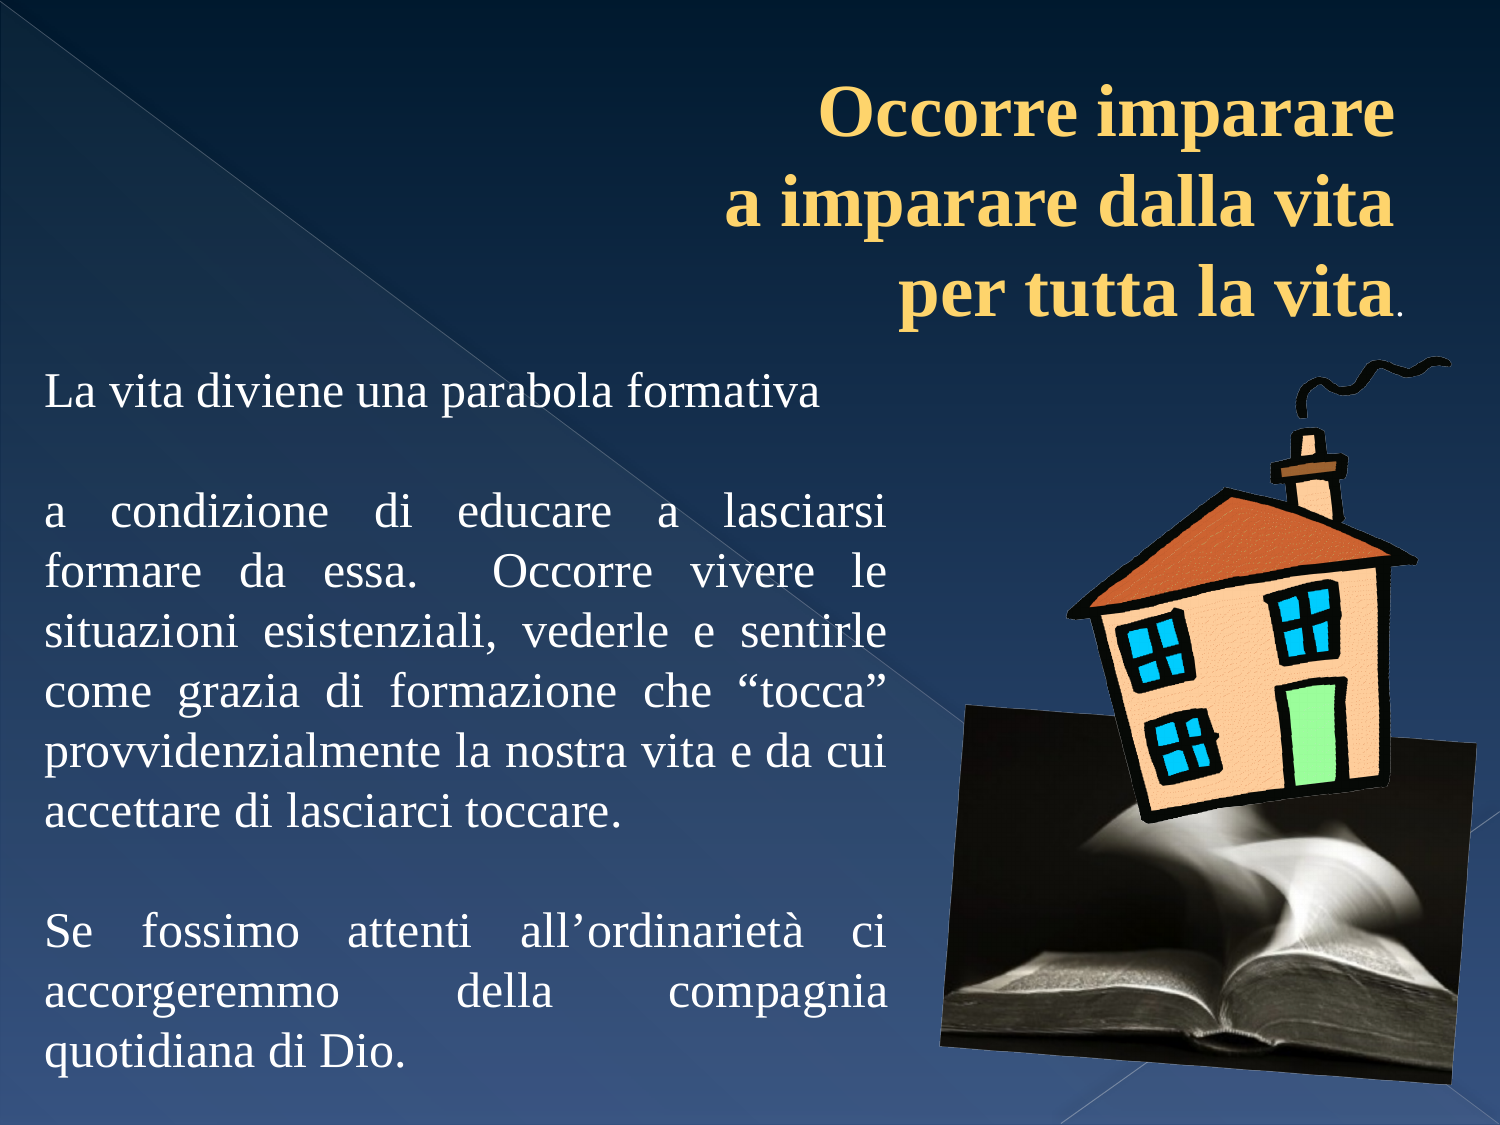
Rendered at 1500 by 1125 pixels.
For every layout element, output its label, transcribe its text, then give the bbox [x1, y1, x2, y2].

text_box Occorre imparare a imparare dalla vita per tutta la vita. [301, 54, 1430, 340]
picture [940, 350, 1500, 1084]
text_box La vita diviene una parabola formativa a condizione di educare a lasciarsi formare da essa. Occorre vivere le situazioni esistenziali, vederle e sentirle come grazia di formazione che “tocca” provvidenzialmente la nostra vita e da cui accettare di lasciarci toccare. Se fossimo attenti all’ordinarietà ci accorgeremmo della compagnia quotidiana di Dio. [29, 349, 904, 1085]
